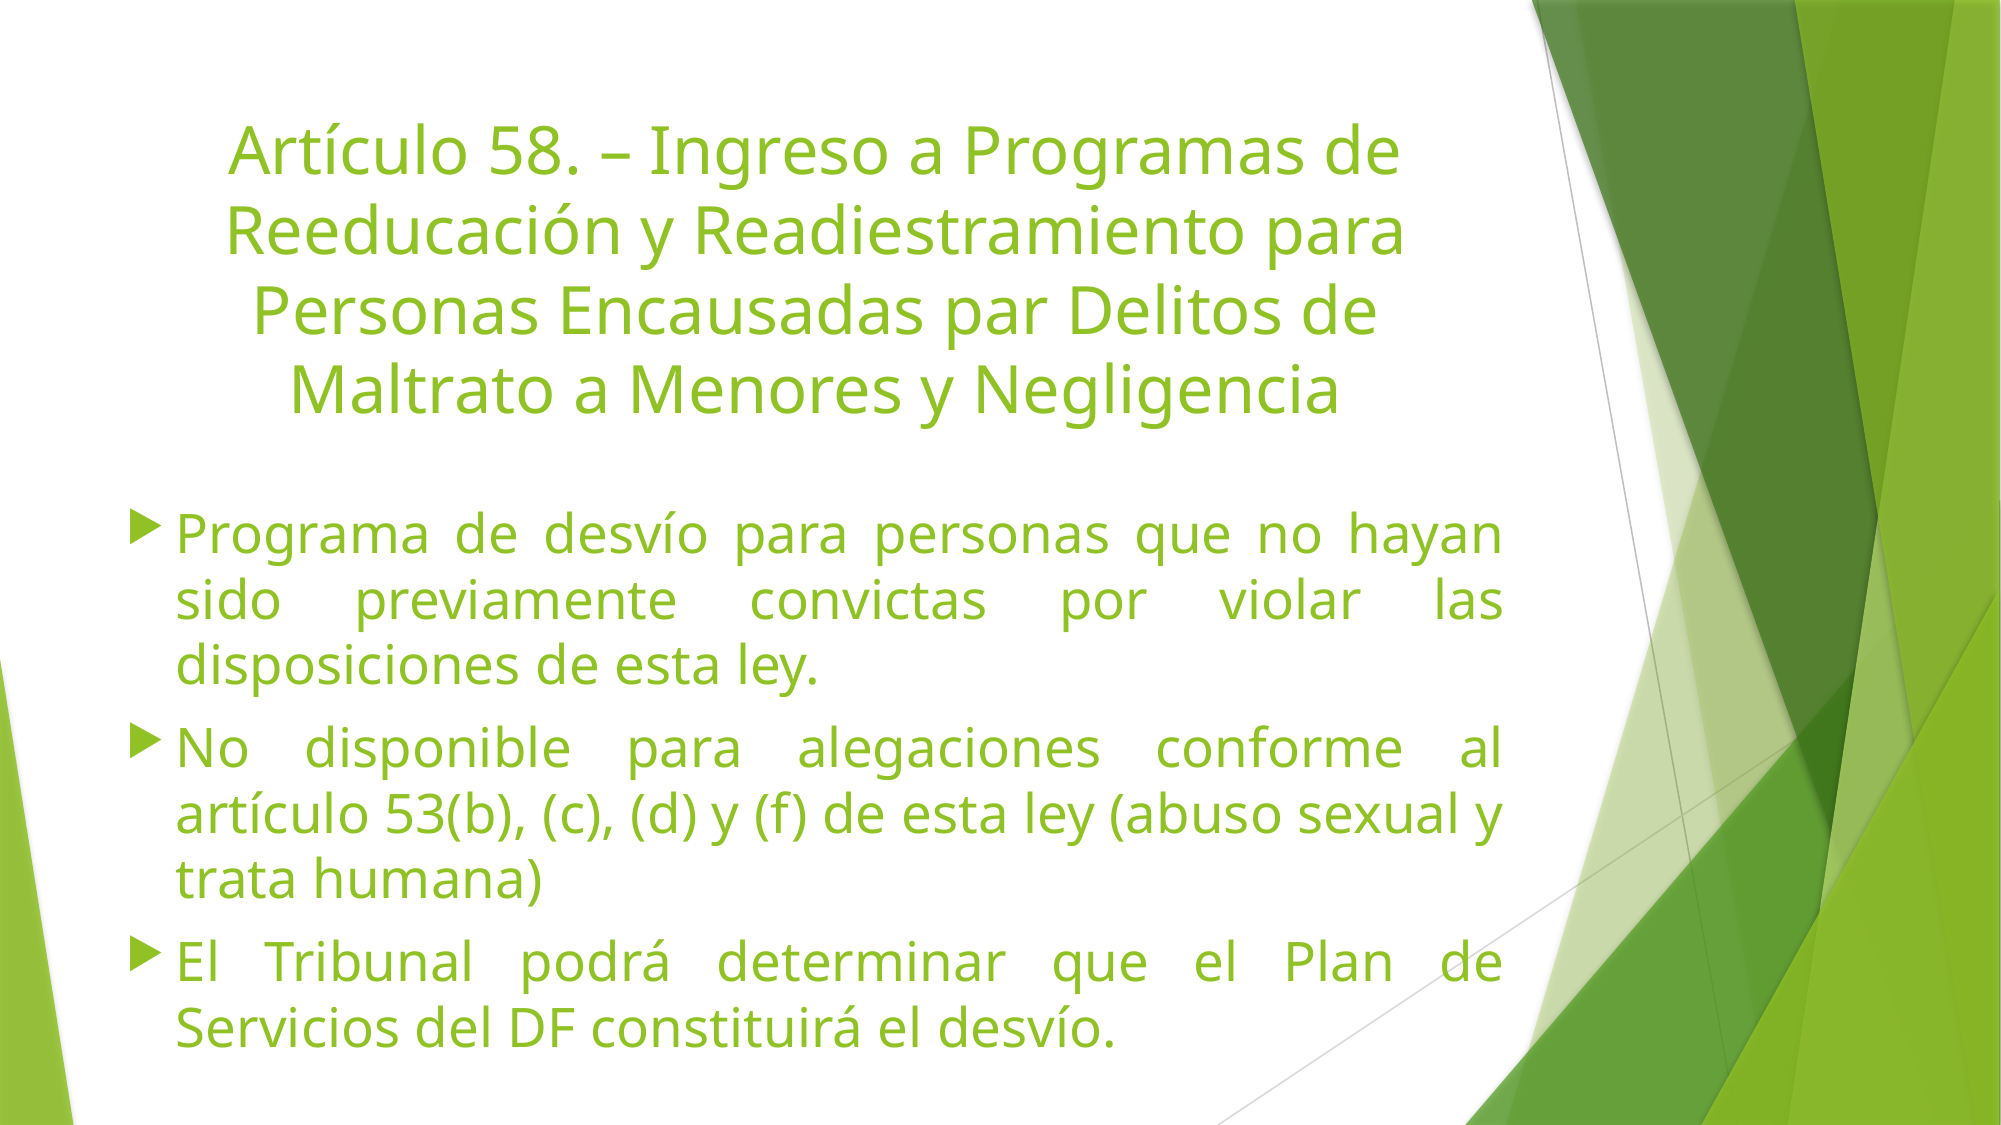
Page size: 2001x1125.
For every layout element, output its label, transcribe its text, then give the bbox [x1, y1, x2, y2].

list Programa de desvío para personas que no hayan sido previamente convictas por violar las disposiciones de esta ley. No disponible para alegaciones conforme al artículo 53(b), (c), (d) y (f) de esta ley (abuso sexual y trata humana) El Tribunal podrá determinar que el Plan de Servicios del DF constituirá el desvío. [111, 491, 1522, 1067]
title Artículo 58. – Ingreso a Programas de Reeducación y Readiestramiento para Personas Encausadas par Delitos de Maltrato a Menores y Negligencia [111, 99, 1522, 455]
